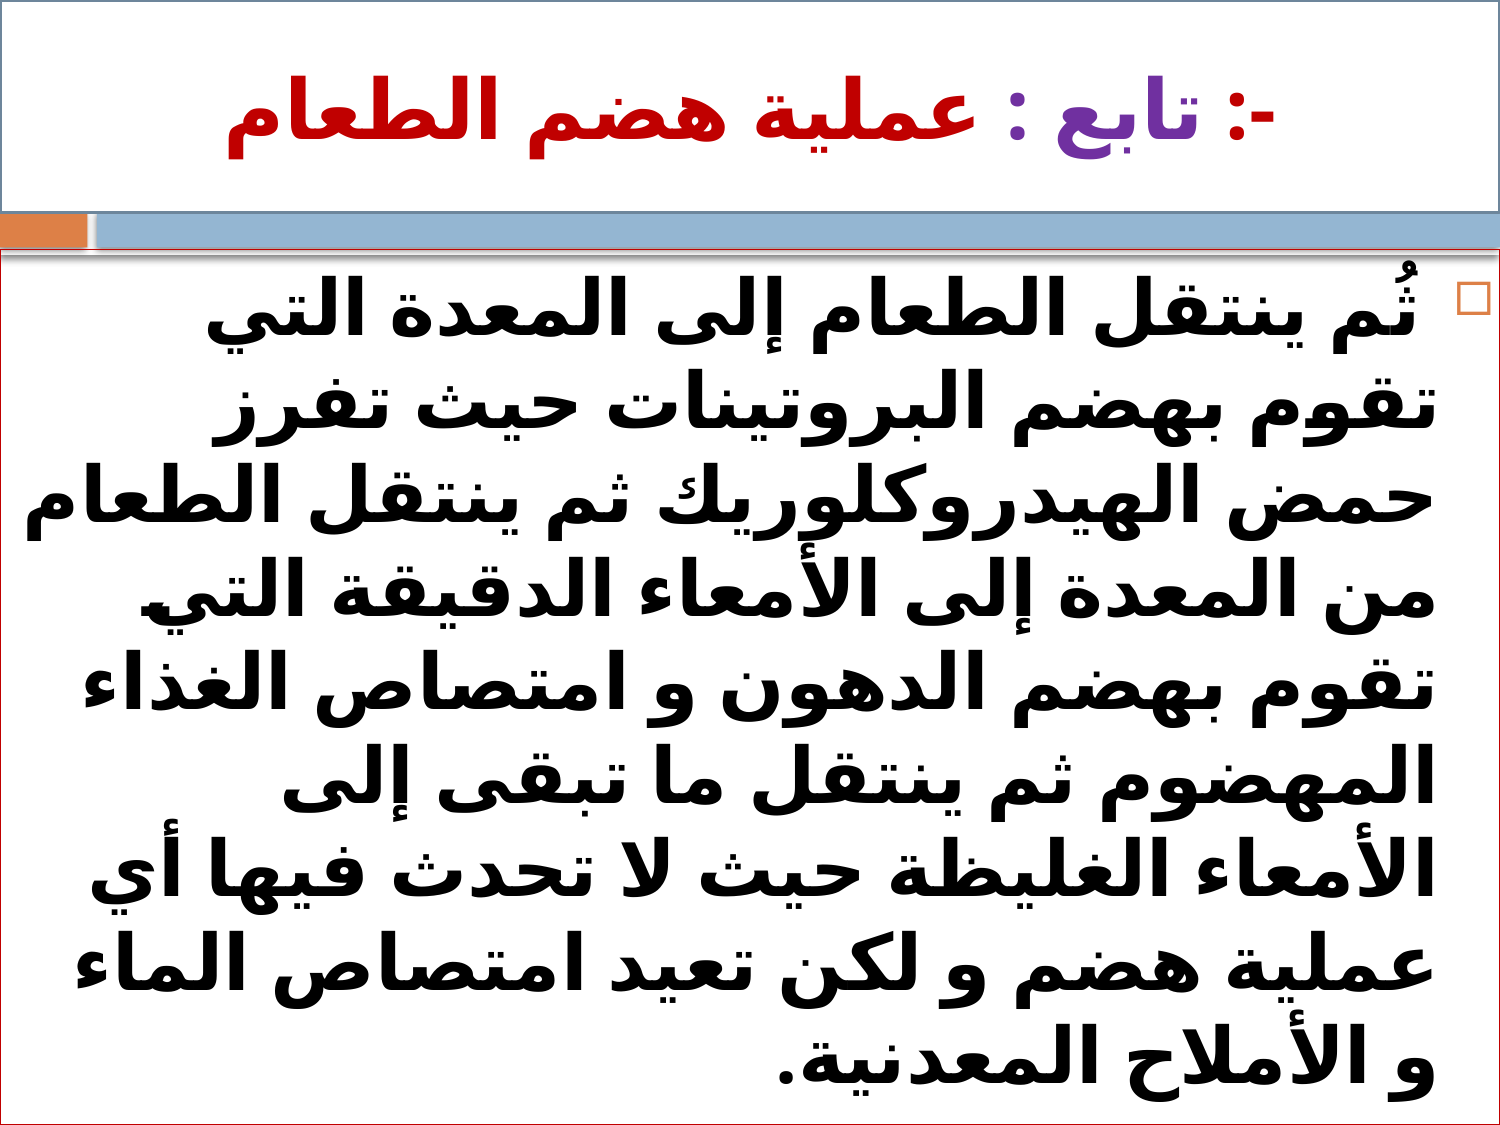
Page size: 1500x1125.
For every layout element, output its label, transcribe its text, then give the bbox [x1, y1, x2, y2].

list ثُم ينتقل الطعام إلى المعدة التي تقوم بهضم البروتينات حيث تفرز حمض الهيدروكلوريك ثم ينتقل الطعام من المعدة إلى الأمعاء الدقيقة التي تقوم بهضم الدهون و امتصاص الغذاء المهضوم ثم ينتقل ما تبقى إلى الأمعاء الغليظة حيث لا تحدث فيها أي عملية هضم و لكن تعيد امتصاص الماء و الأملاح المعدنية. [0, 249, 1500, 1125]
text_box تابع : عملية هضم الطعام :- [0, 0, 1500, 214]
